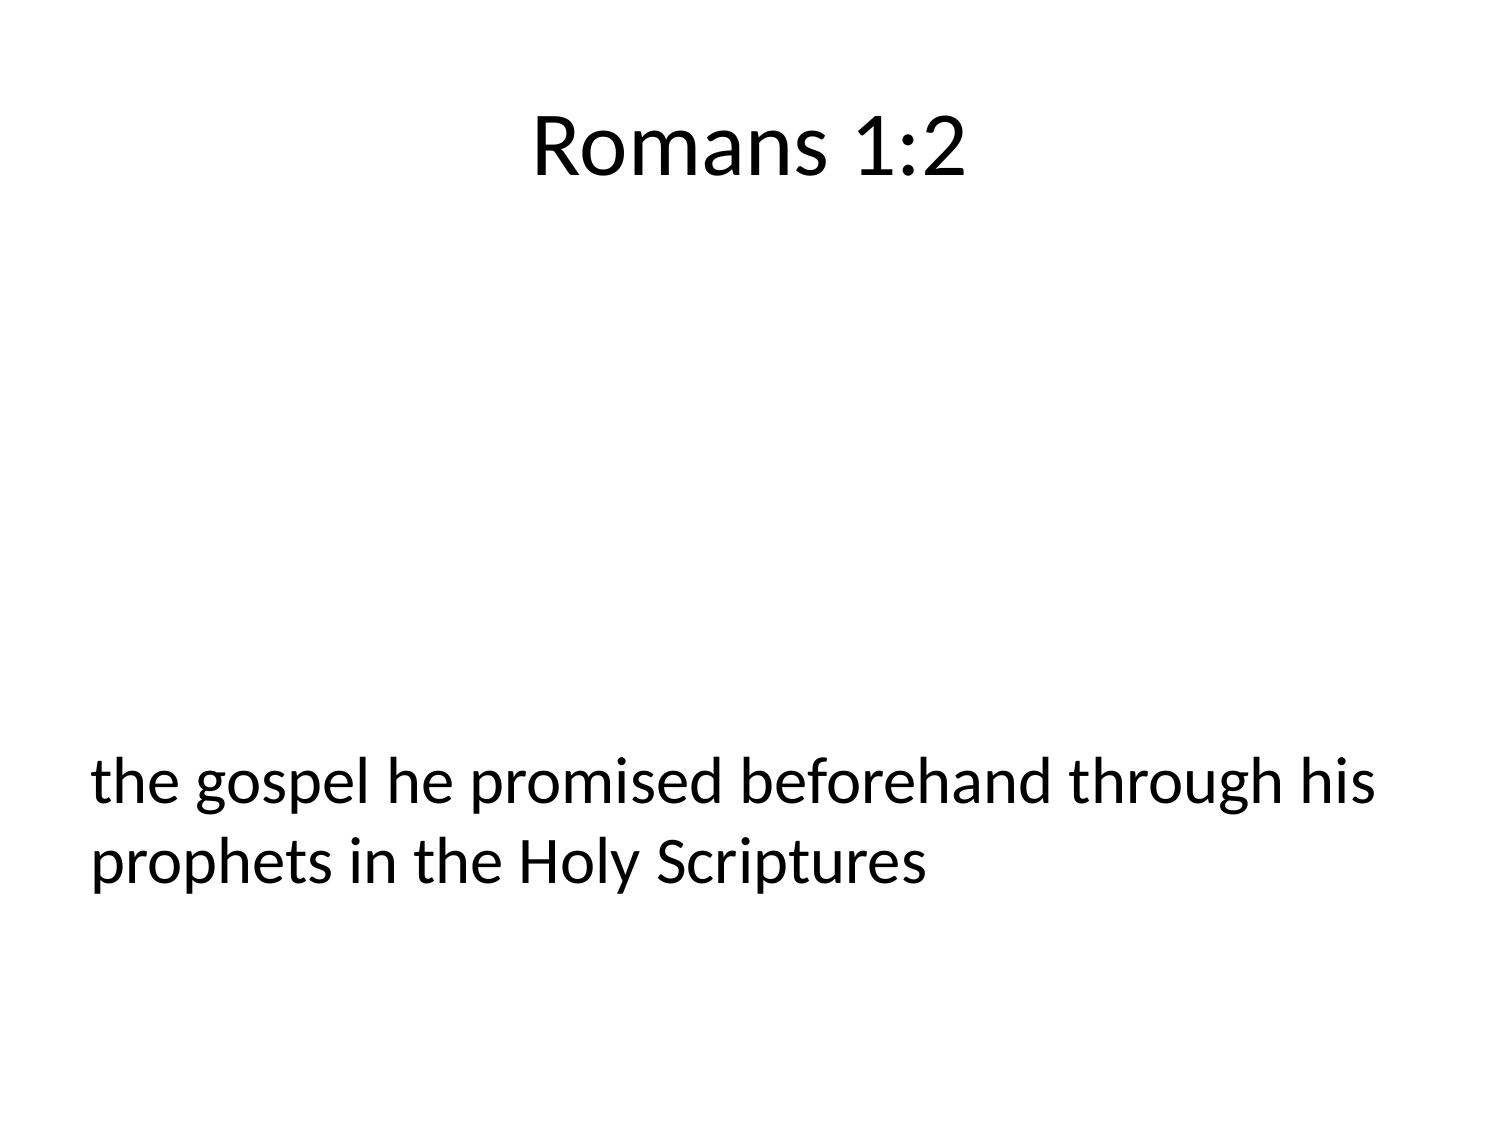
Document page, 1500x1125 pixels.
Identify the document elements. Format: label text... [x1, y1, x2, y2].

title Romans 1:2 [75, 45, 1425, 233]
list the gospel he promised beforehand through his prophets in the Holy Scriptures [75, 262, 1425, 1005]
